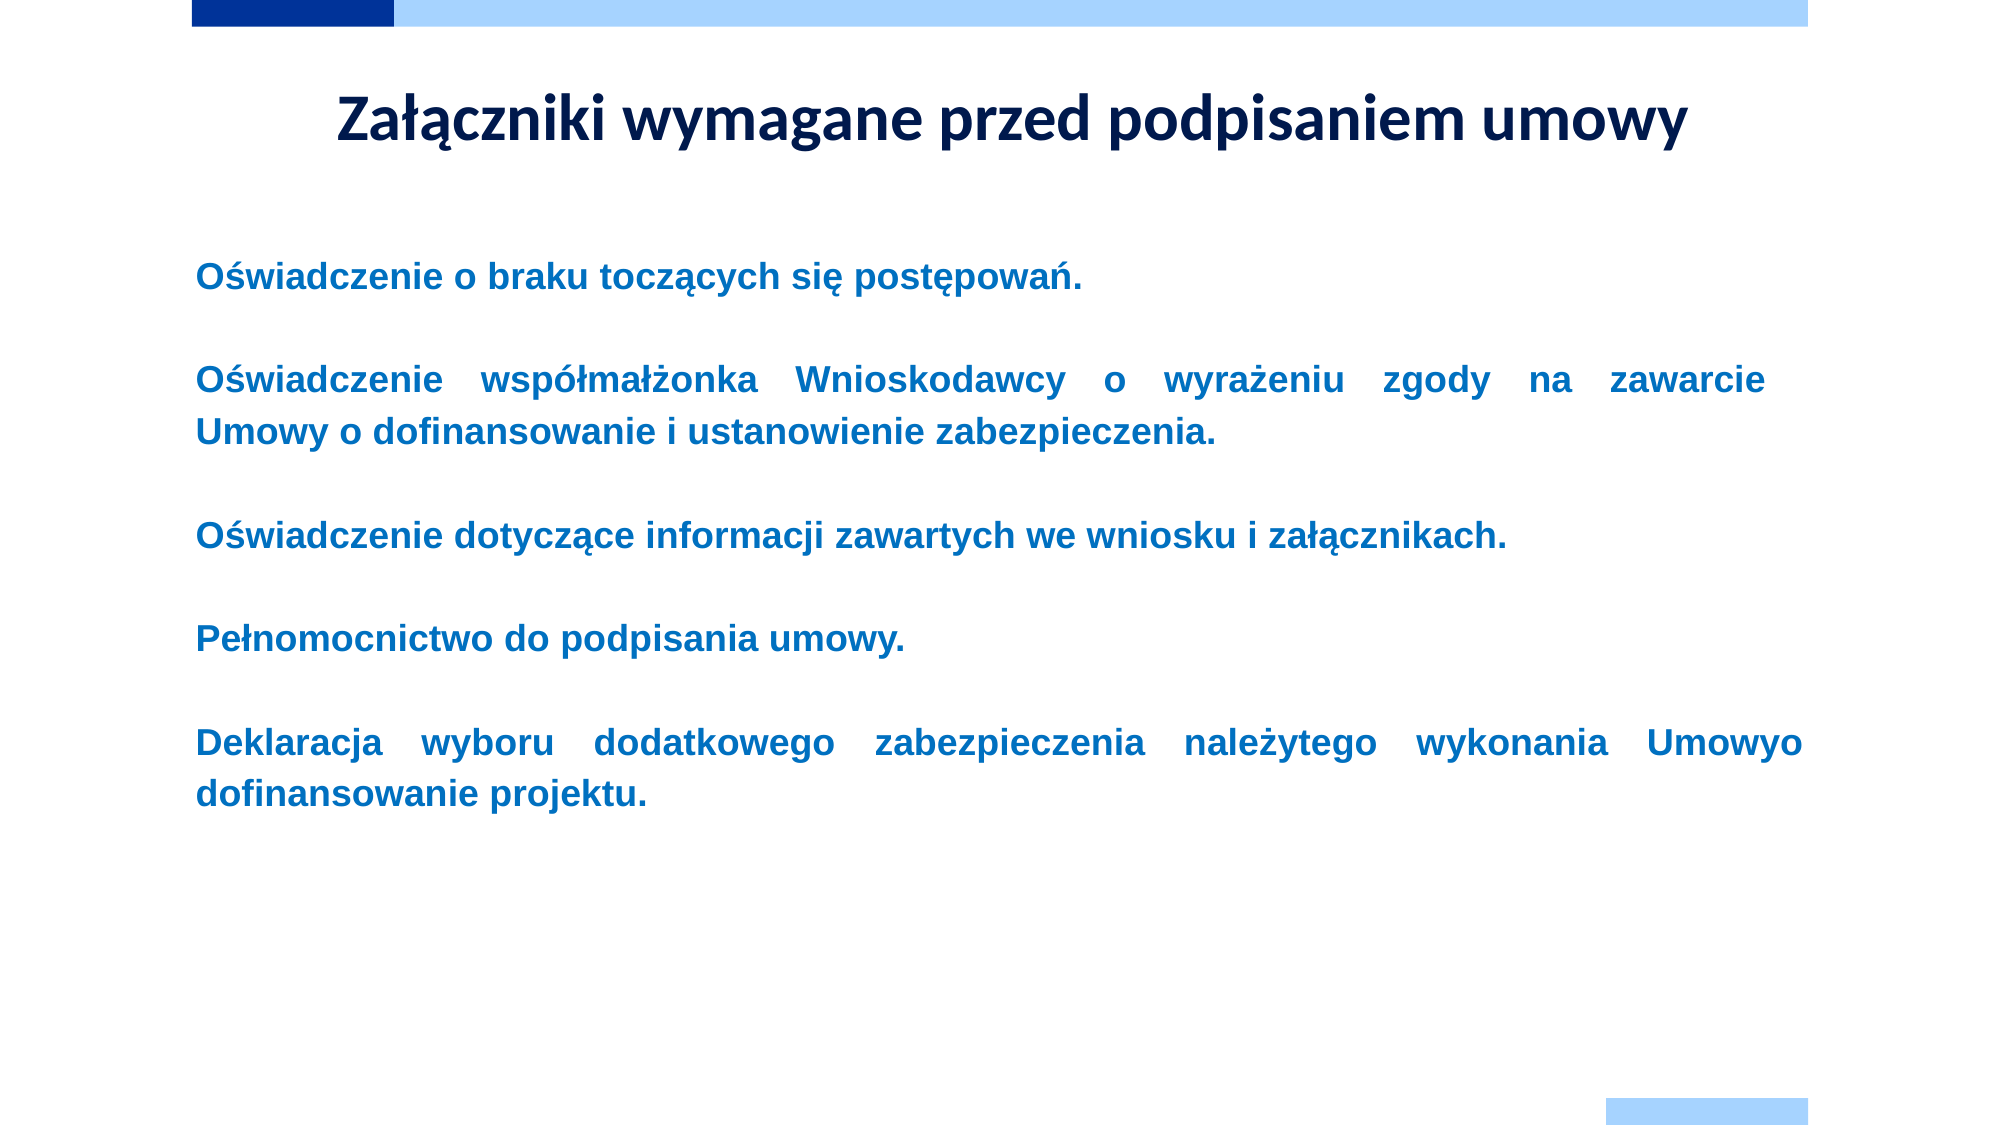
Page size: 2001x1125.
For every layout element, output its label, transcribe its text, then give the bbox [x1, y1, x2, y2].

text_box Oświadczenie o braku toczących się postępowań. Oświadczenie współmałżonka Wnioskodawcy o wyrażeniu zgody na zawarcie Umowy o dofinansowanie i ustanowienie zabezpieczenia. Oświadczenie dotyczące informacji zawartych we wniosku i załącznikach. Pełnomocnictwo do podpisania umowy. Deklaracja wyboru dodatkowego zabezpieczenia należytego wykonania Umowyo dofinansowanie projektu. [180, 237, 1820, 1029]
text_box Załączniki wymagane przed podpisaniem umowy [126, 66, 1901, 161]
